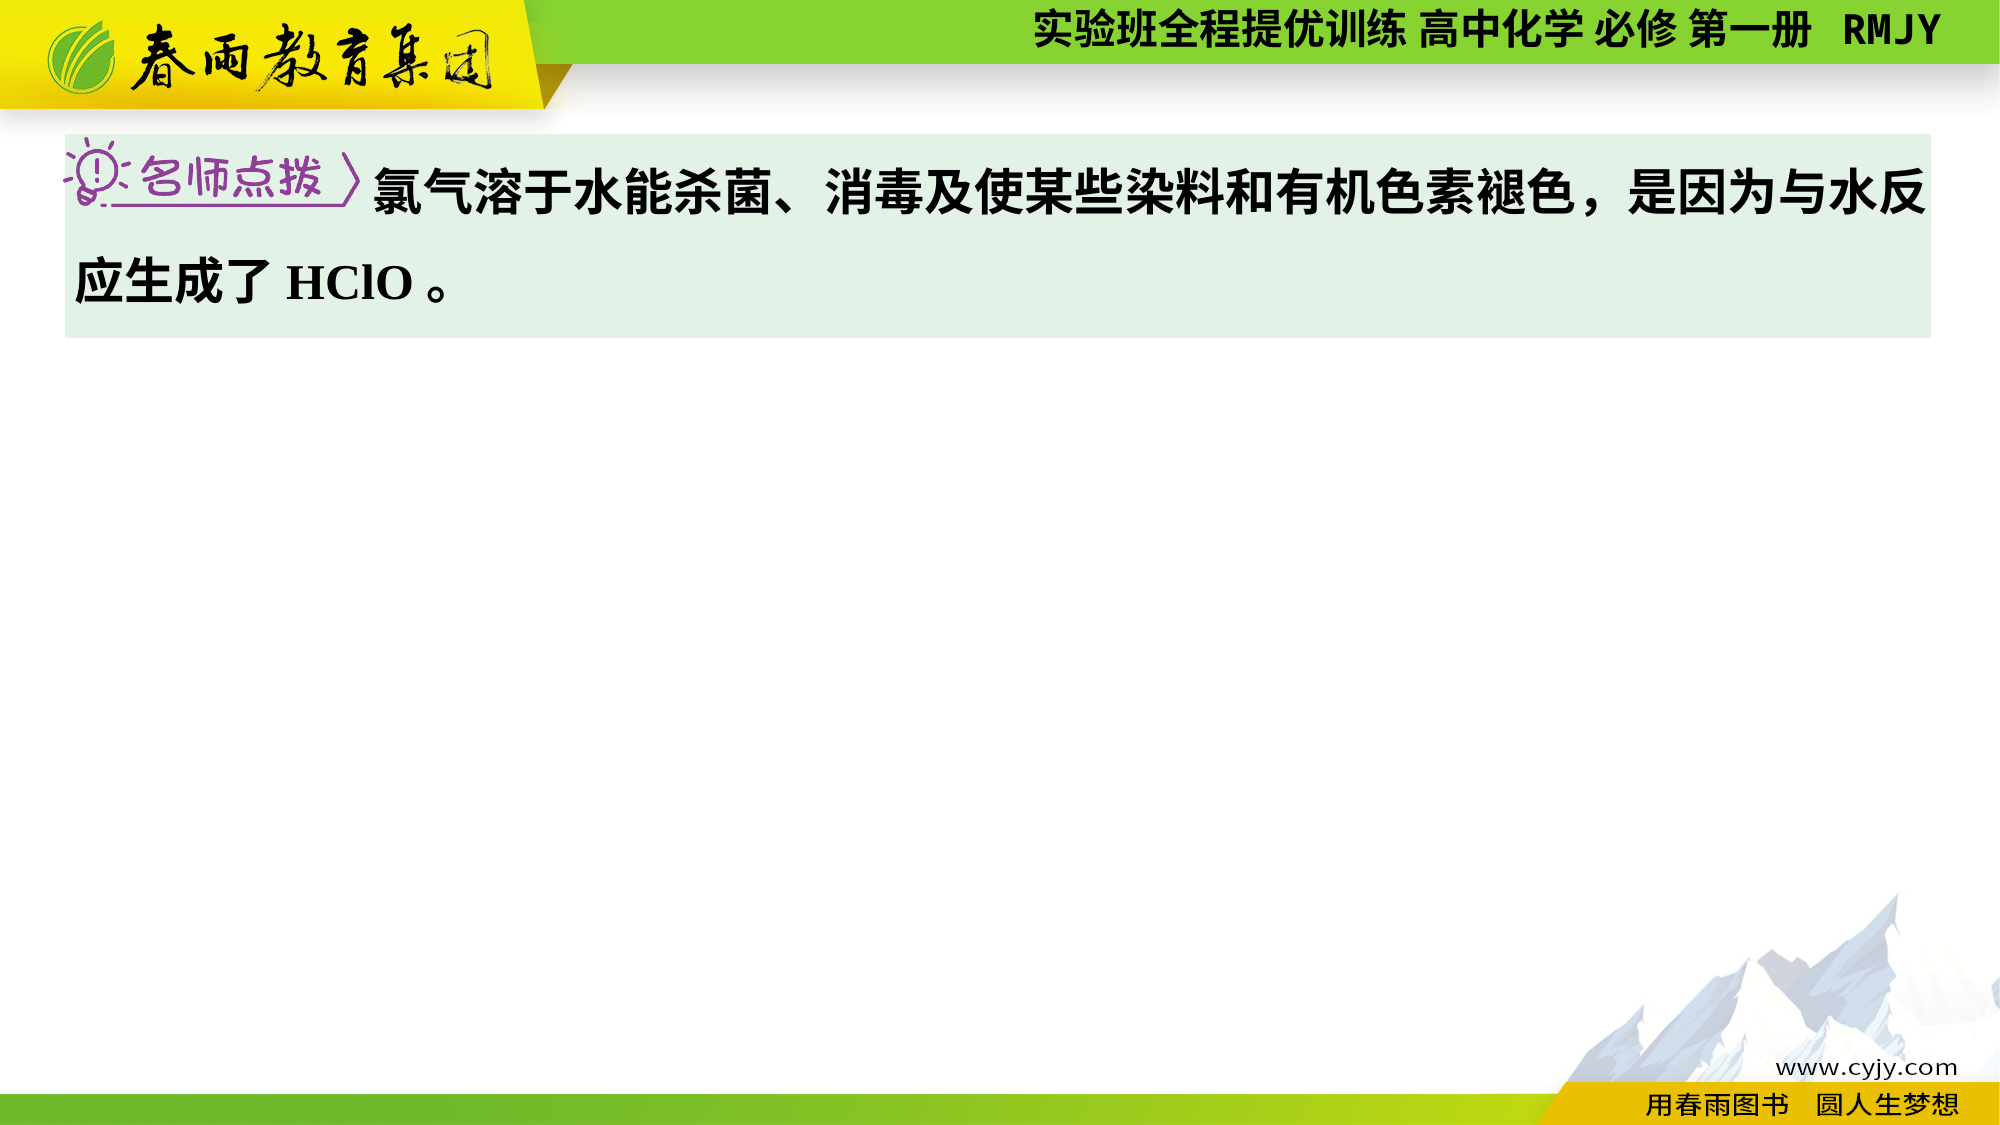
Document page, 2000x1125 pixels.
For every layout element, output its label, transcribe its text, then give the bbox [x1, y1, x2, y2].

picture [0, 0, 2000, 1125]
list 氯气溶于水能杀菌、消毒及使某些染料和有机色素褪色，是因为与水反应生成了HClO。 [59, 122, 1944, 308]
